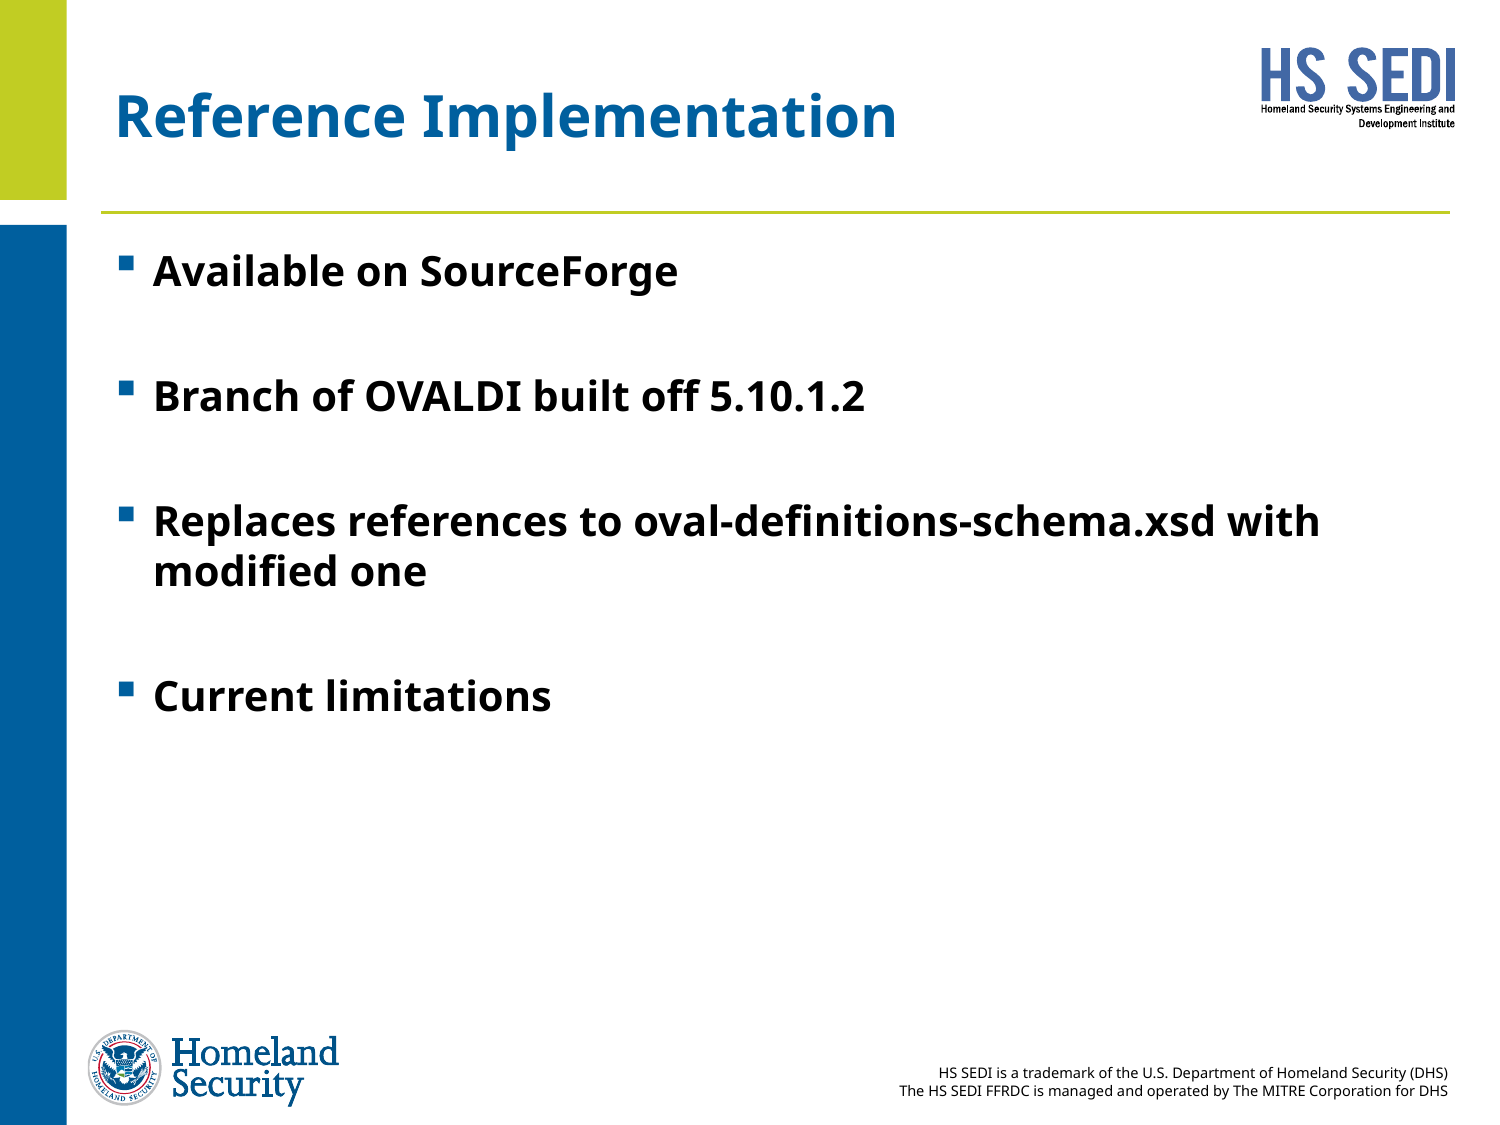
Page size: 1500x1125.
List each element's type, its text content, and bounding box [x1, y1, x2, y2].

title Reference Implementation [99, 45, 1248, 188]
list Available on SourceForge Branch of OVALDI built off 5.10.1.2 Replaces references to oval-definitions-schema.xsd with modified one Current limitations [99, 237, 1450, 1005]
